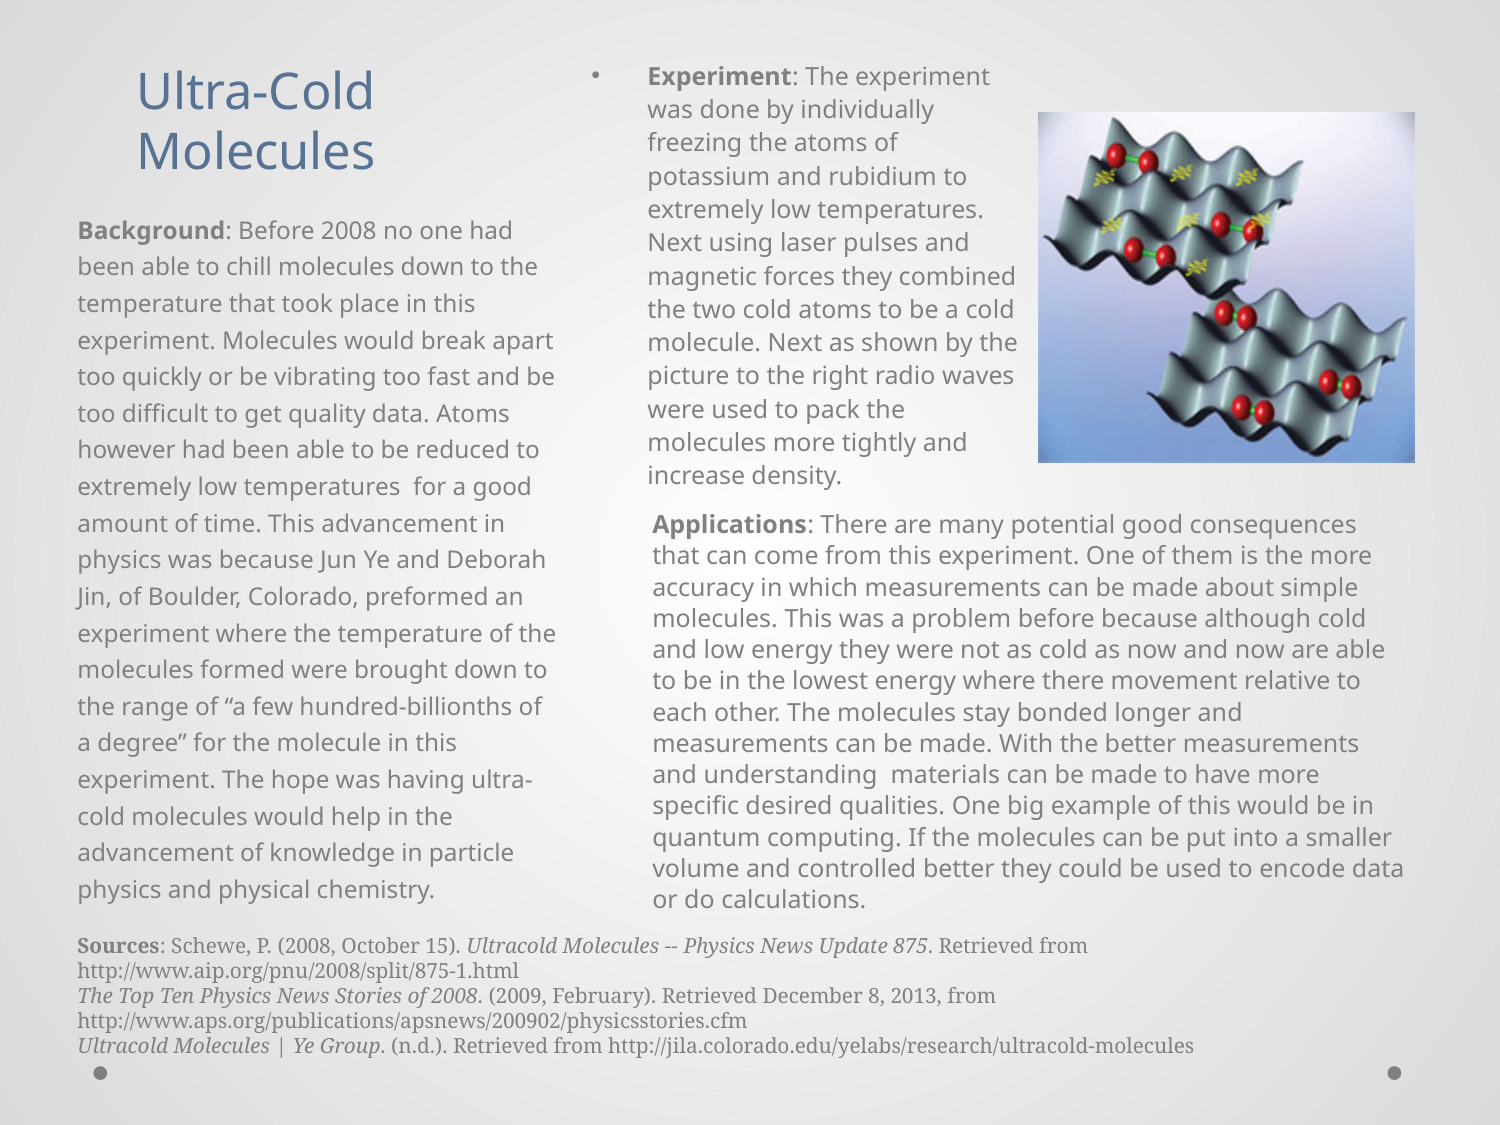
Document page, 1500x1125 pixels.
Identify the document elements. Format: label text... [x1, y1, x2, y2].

list Background: Before 2008 no one had been able to chill molecules down to the temperature that took place in this experiment. Molecules would break apart too quickly or be vibrating too fast and be too difficult to get quality data. Atoms however had been able to be reduced to extremely low temperatures for a good amount of time. This advancement in physics was because Jun Ye and Deborah Jin, of Boulder, Colorado, preformed an experiment where the temperature of the molecules formed were brought down to the range of “a few hundred-billionths of a degree” for the molecule in this experiment. The hope was having ultra-cold molecules would help in the advancement of knowledge in particle physics and physical chemistry. [62, 200, 575, 925]
list Experiment: The experiment was done by individually freezing the atoms of potassium and rubidium to extremely low temperatures. Next using laser pulses and magnetic forces they combined the two cold atoms to be a cold molecule. Next as shown by the picture to the right radio waves were used to pack the molecules more tightly and increase density. [576, 49, 1036, 537]
text_box Sources: Schewe, P. (2008, October 15). Ultracold Molecules -- Physics News Update 875. Retrieved from http://www.aip.org/pnu/2008/split/875-1.html The Top Ten Physics News Stories of 2008. (2009, February). Retrieved December 8, 2013, from http://www.aps.org/publications/apsnews/200902/physicsstories.cfm Ultracold Molecules | Ye Group. (n.d.). Retrieved from http://jila.colorado.edu/yelabs/research/ultracold-molecules [62, 925, 1363, 1100]
text_box Applications: There are many potential good consequences that can come from this experiment. One of them is the more accuracy in which measurements can be made about simple molecules. This was a problem before because although cold and low energy they were not as cold as now and now are able to be in the lowest energy where there movement relative to each other. The molecules stay bonded longer and measurements can be made. With the better measurements and understanding materials can be made to have more specific desired qualities. One big example of this would be in quantum computing. If the molecules can be put into a smaller volume and controlled better they could be used to encode data or do calculations. [637, 500, 1425, 921]
picture [1037, 112, 1415, 463]
title Ultra-Cold Molecules [62, 50, 450, 188]
